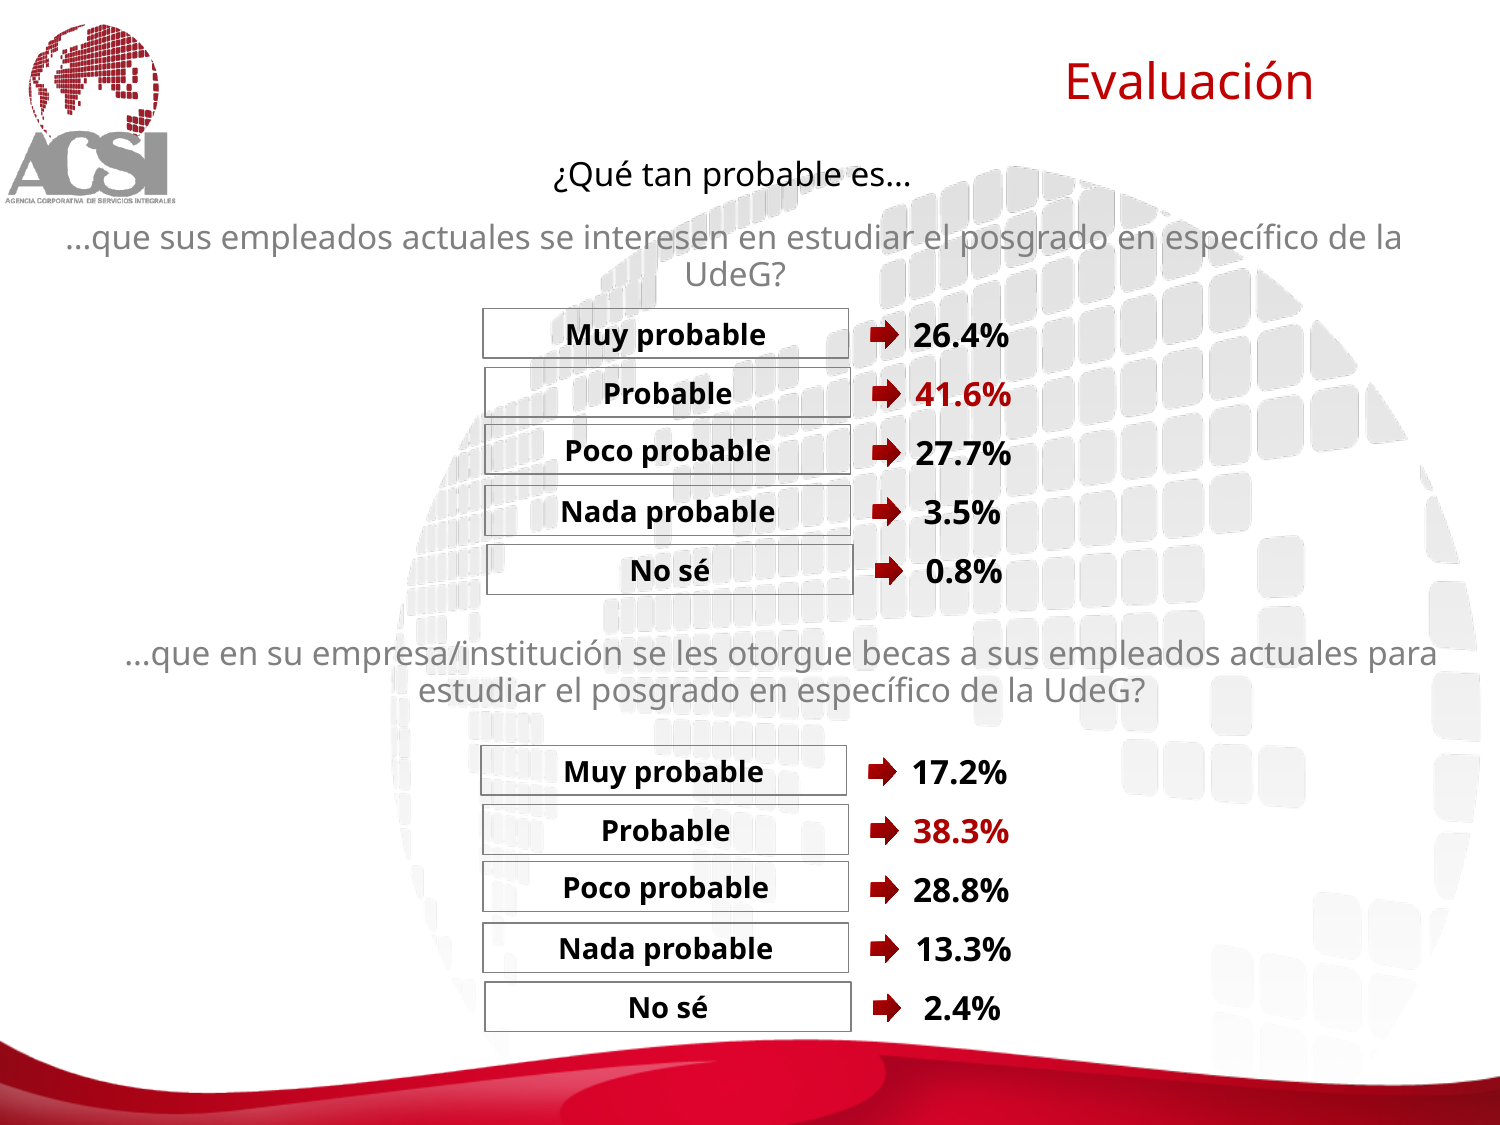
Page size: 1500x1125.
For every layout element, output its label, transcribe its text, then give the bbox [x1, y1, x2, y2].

text_box 0.8% [910, 542, 1057, 598]
text_box Evaluación [879, 42, 1500, 118]
text_box 26.4% [898, 306, 1044, 362]
text_box …que en su empresa/institución se les otorgue becas a sus empleados actuales para estudiar el posgrado en específico de la UdeG? [47, 628, 1500, 718]
text_box 27.7% [900, 424, 1046, 480]
text_box 41.6% [900, 365, 1046, 421]
text_box [870, 320, 899, 349]
picture [0, 19, 182, 148]
text_box No sé [485, 981, 851, 1032]
text_box [868, 757, 897, 786]
text_box Muy probable [480, 745, 847, 796]
picture [0, 718, 1500, 1125]
text_box Nada probable [482, 922, 849, 973]
text_box [870, 816, 899, 845]
text_box …que sus empleados actuales se interesen en estudiar el posgrado en específico de la UdeG? [50, 212, 1421, 302]
text_box No sé [487, 544, 853, 595]
text_box ¿Qué tan probable es… [0, 148, 1469, 201]
text_box Probable [482, 804, 849, 855]
text_box [870, 934, 899, 963]
picture [0, 201, 182, 208]
text_box 17.2% [896, 743, 1042, 799]
text_box [872, 497, 901, 526]
text_box [872, 379, 901, 408]
text_box [875, 556, 903, 585]
text_box [873, 993, 901, 1022]
text_box Poco probable [482, 861, 849, 912]
picture [372, 149, 1500, 628]
text_box Nada probable [484, 485, 851, 536]
text_box 3.5% [908, 483, 1055, 539]
text_box 2.4% [908, 979, 1055, 1035]
text_box 13.3% [900, 920, 1046, 976]
text_box 38.3% [898, 802, 1044, 858]
text_box Probable [484, 367, 851, 418]
text_box [872, 438, 901, 467]
text_box [870, 875, 899, 904]
text_box Poco probable [484, 424, 851, 475]
text_box Muy probable [482, 308, 849, 359]
text_box 28.8% [898, 861, 1044, 917]
